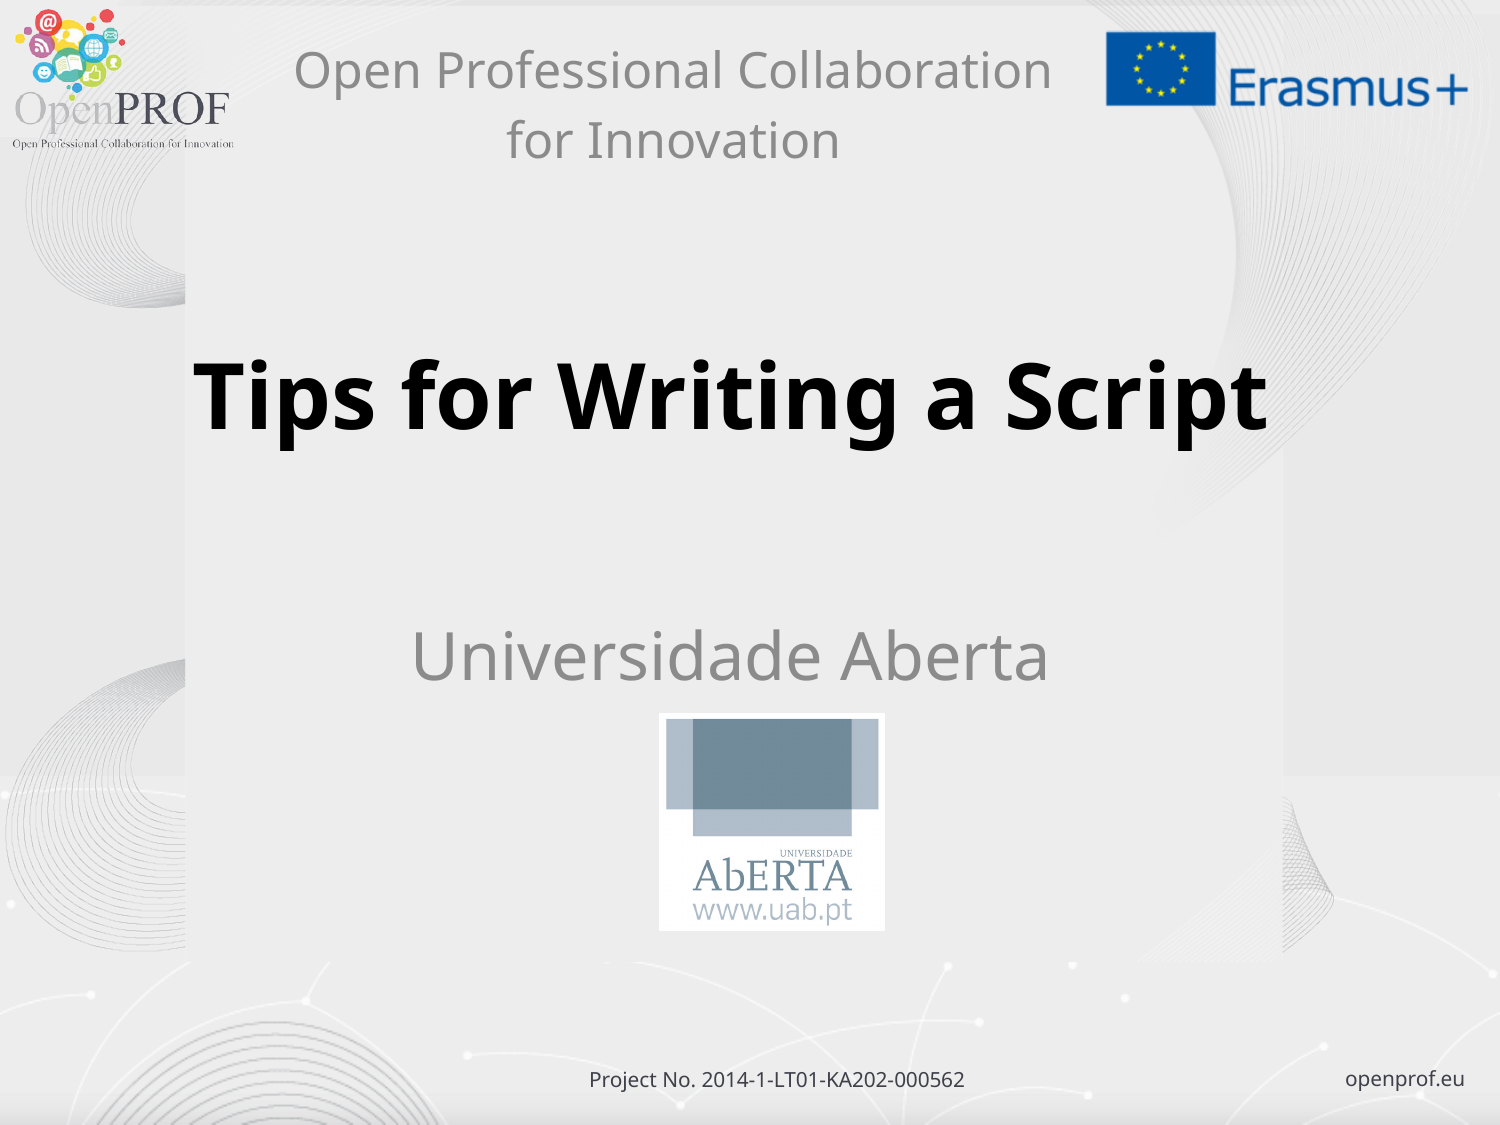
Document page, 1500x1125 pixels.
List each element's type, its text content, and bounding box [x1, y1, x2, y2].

subtitle Universidade Aberta [187, 605, 1275, 951]
picture [0, 0, 1500, 1125]
text_box Open Professional Collaboration for Innovation [251, 31, 1110, 156]
title Tips for Writing a Script [134, 198, 1304, 588]
